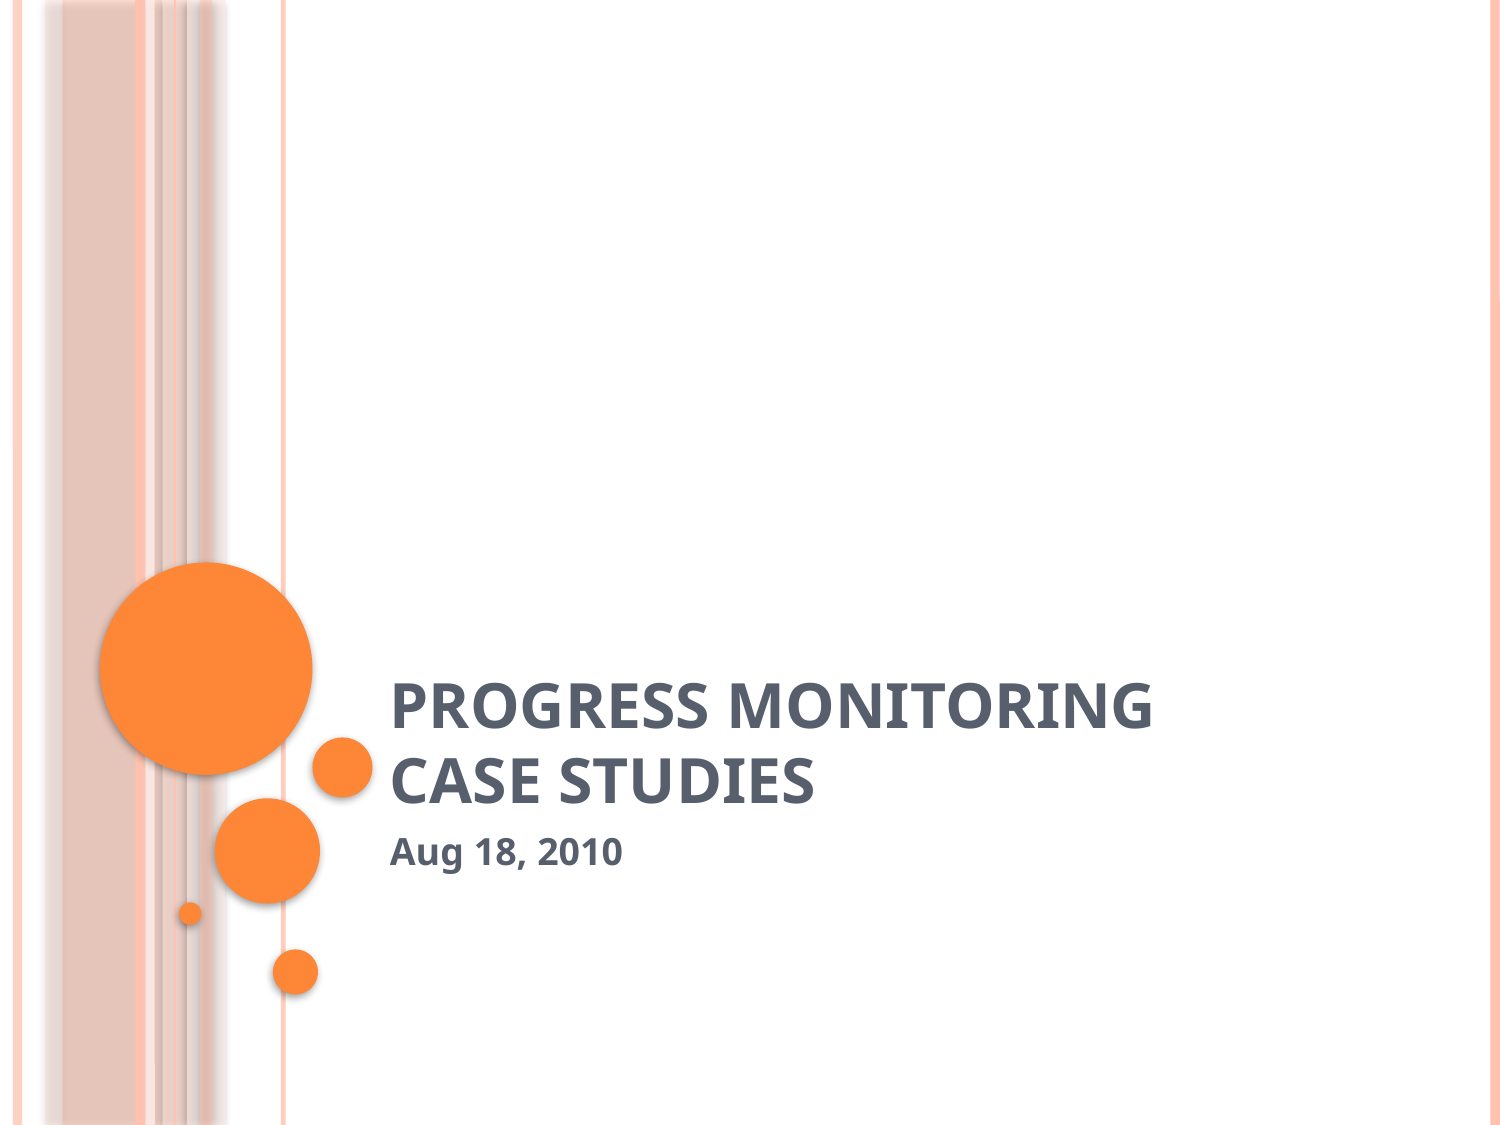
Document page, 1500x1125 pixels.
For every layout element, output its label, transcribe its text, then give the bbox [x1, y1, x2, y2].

subtitle Aug 18, 2010 [375, 820, 1388, 1046]
title Progress Monitoring Case Studies [375, 512, 1388, 820]
